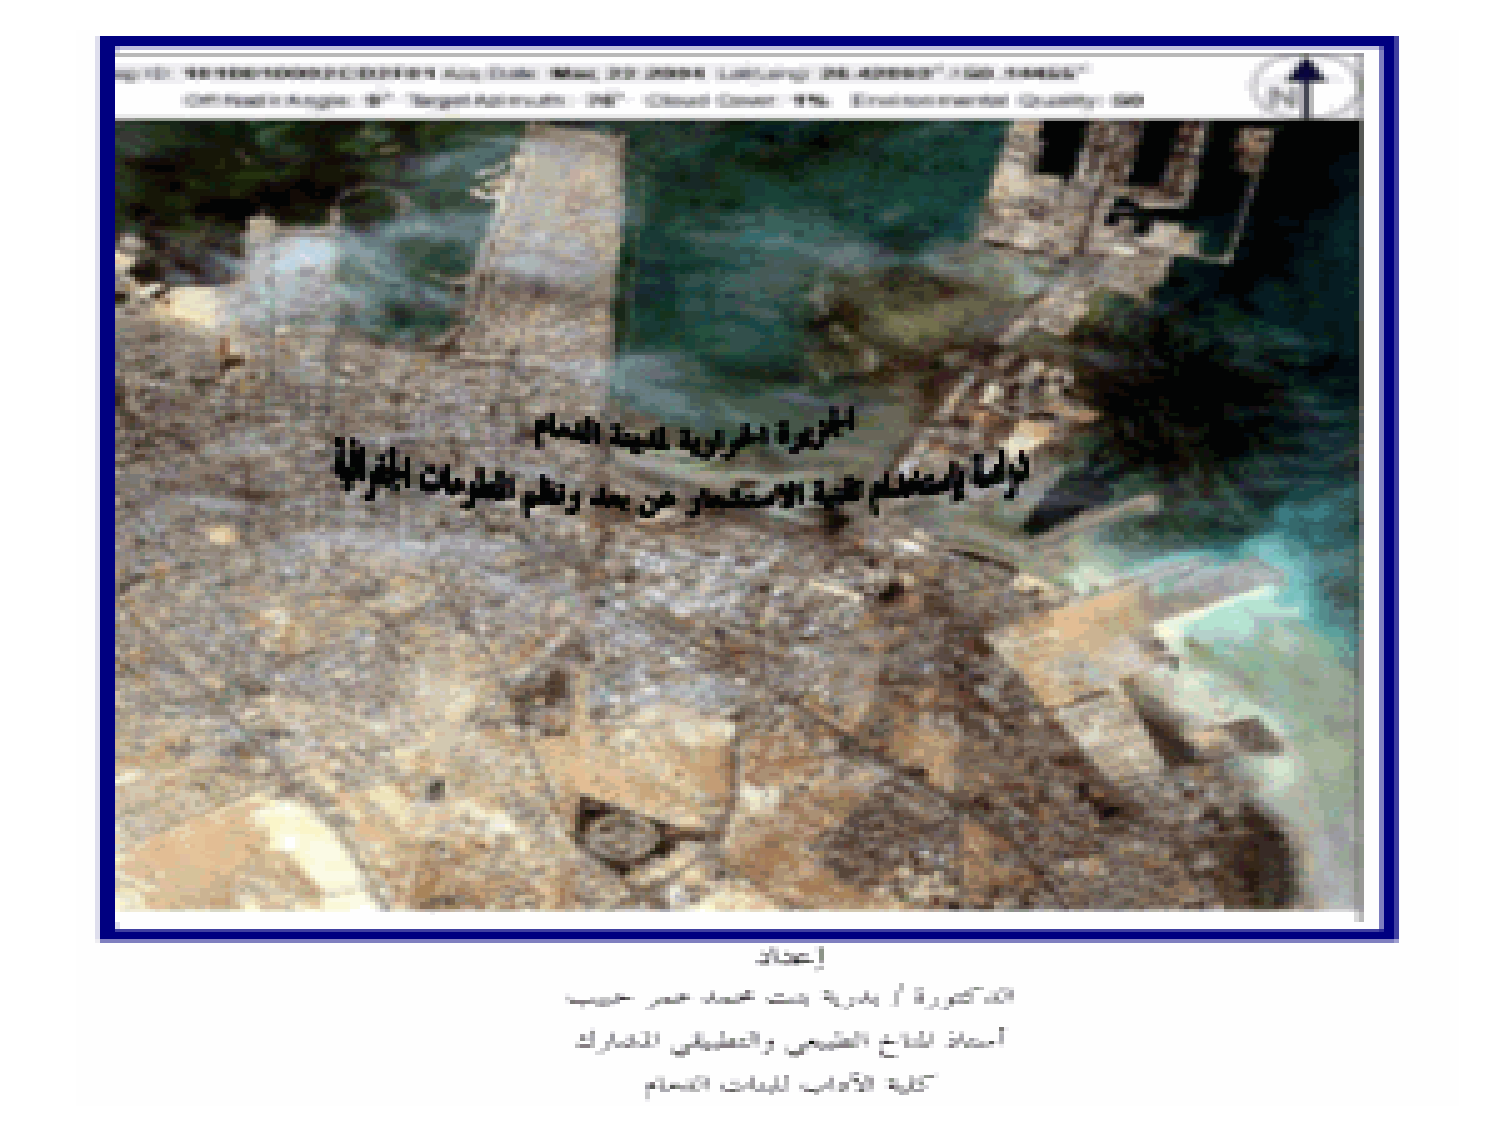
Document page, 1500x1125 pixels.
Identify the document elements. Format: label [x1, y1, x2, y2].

picture [76, 30, 1459, 1107]
